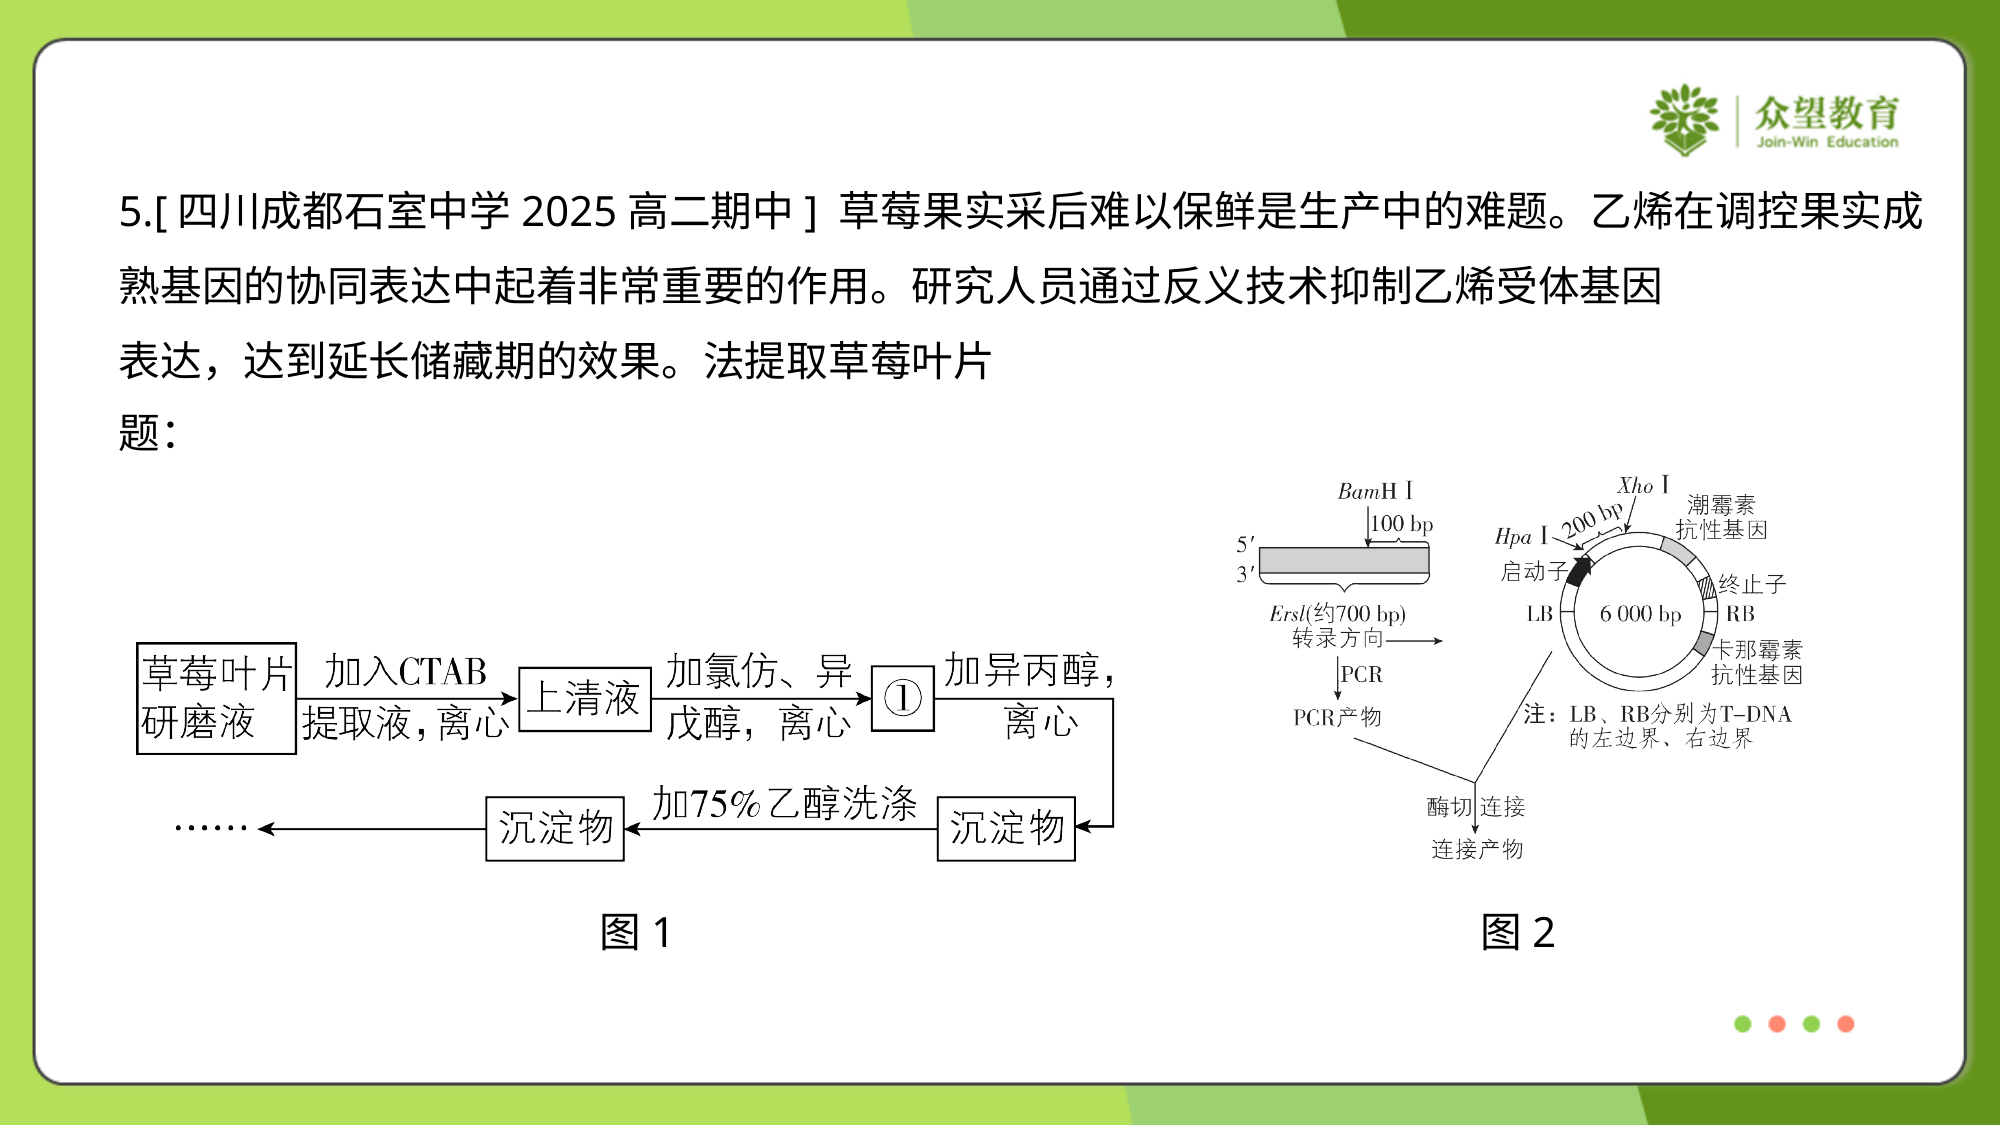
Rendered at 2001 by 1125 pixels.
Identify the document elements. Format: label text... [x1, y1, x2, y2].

text_box 图1 [599, 882, 676, 1016]
text_box 图2 [1480, 882, 1557, 1016]
picture [0, 0, 2000, 1125]
